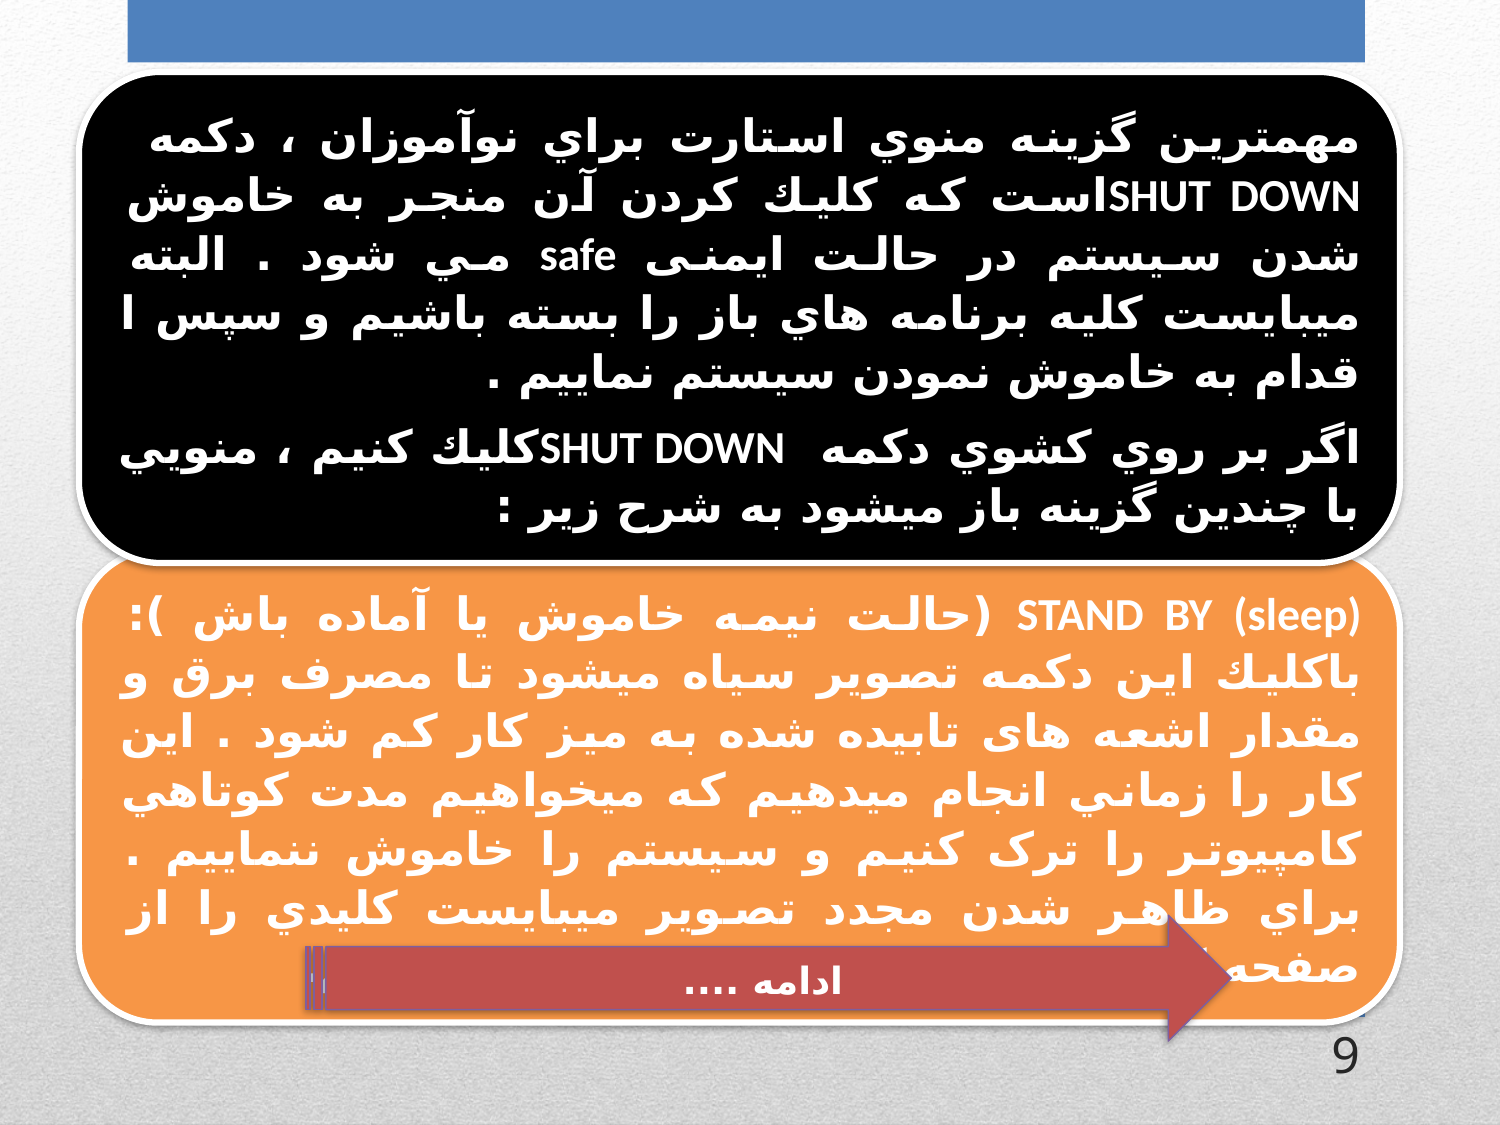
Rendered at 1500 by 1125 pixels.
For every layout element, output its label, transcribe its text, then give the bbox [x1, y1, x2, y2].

slide_number 9 [1250, 1027, 1375, 1088]
text_box ادامه .... [313, 946, 323, 1010]
text_box ادامه .... [325, 914, 1232, 1042]
text_box STAND BY (sleep) (حالت نيمه خاموش يا آماده باش ): باكليك اين دكمه تصوير سياه ميشود تا مصرف برق و مقدار اشعه های تابيده شده به ميز كار كم شود . اين كار را زماني انجام ميدهيم كه ميخواهيم مدت كوتاهي كامپيوتر را ترک كنيم و سيستم را خاموش ننماييم . براي ظاهر شدن مجدد تصوير ميبايست كليدي را از صفحه كليد فشار داده , يا موس را حركت دهيم. [75, 560, 1404, 1026]
text_box [78, 1004, 1367, 1083]
text_box ادامه .... [305, 946, 311, 1010]
text_box مهمترين گزينه منوي استارت براي نوآموزان ، دكمه SHUT DOWNاست كه كليك كردن آن منجر به خاموش شدن سيستم در حالت ايمنی safe مي شود . البته ميبايست كليه برنامه هاي باز را بسته باشيم و سپس ا قدام به خاموش نمودن سيستم نماييم . اگر بر روي كشوي دكمه SHUT DOWNكليك كنيم ، منويي با چندين گزينه باز ميشود به شرح زير : [75, 68, 1404, 567]
